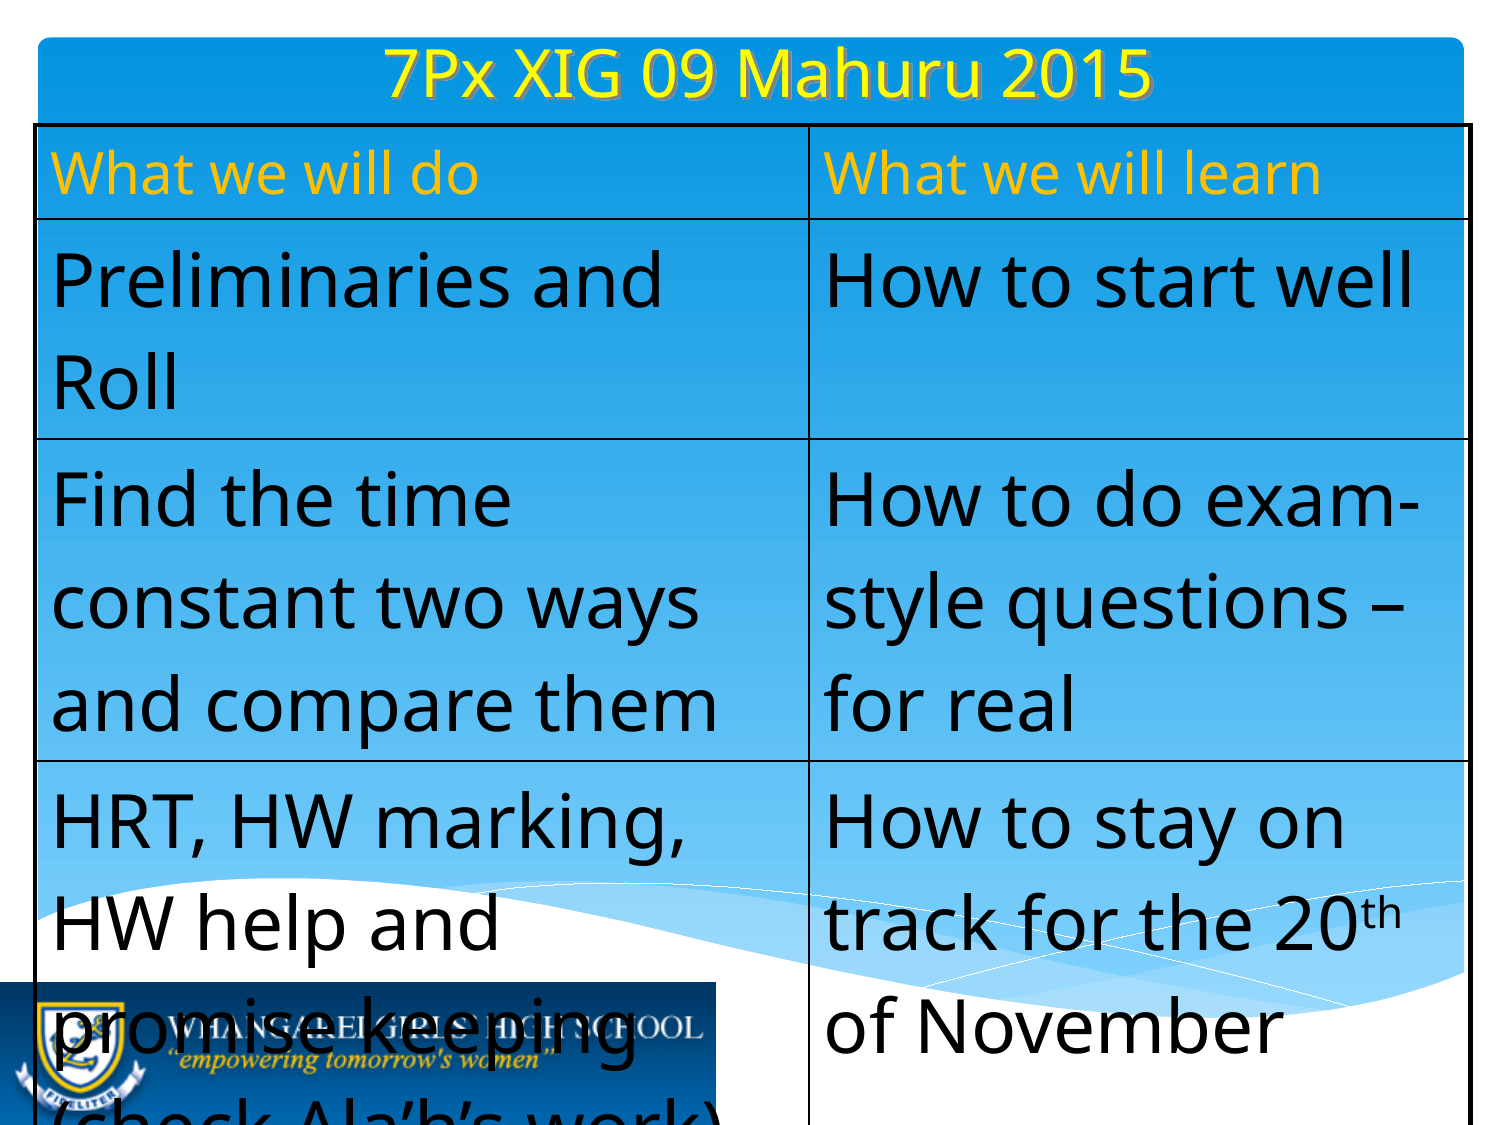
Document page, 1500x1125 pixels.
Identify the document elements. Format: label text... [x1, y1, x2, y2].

table_cell How to stay on track for the 20th of November [810, 762, 1468, 1125]
table_header What we will learn [810, 127, 1468, 218]
picture [0, 982, 716, 1125]
text_box 7Px XIG 09 Mahuru 2015 [162, 20, 1375, 121]
table_cell How to do exam-style questions – for real [810, 440, 1468, 760]
table_cell Find the time constant two ways and compare them [37, 440, 808, 760]
table_cell HRT, HW marking, HW help and promise keeping (check Ala’h’s work) [37, 762, 808, 1125]
table_cell How to start well [810, 220, 1468, 438]
table_cell Preliminaries and Roll [37, 220, 808, 438]
table_header What we will do [37, 127, 808, 218]
